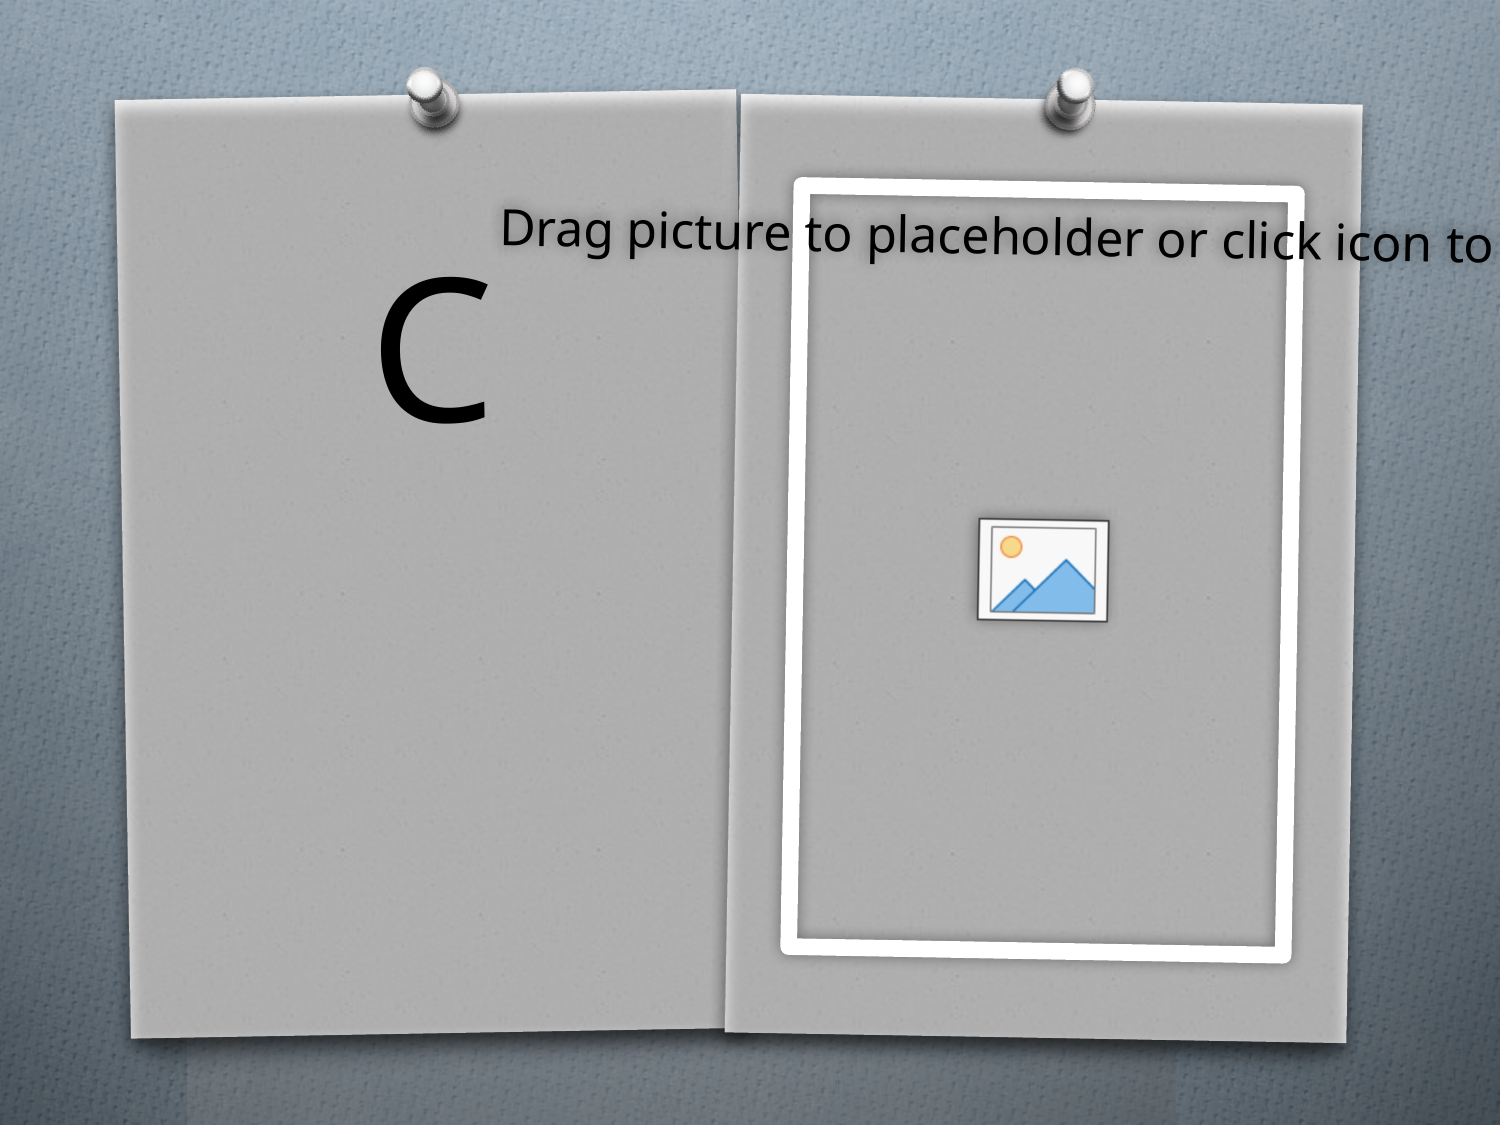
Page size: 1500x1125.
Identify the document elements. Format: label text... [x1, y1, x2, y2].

picture [803, 197, 1282, 943]
picture [1016, 41, 1138, 162]
title C [179, 222, 687, 475]
picture [375, 33, 497, 157]
